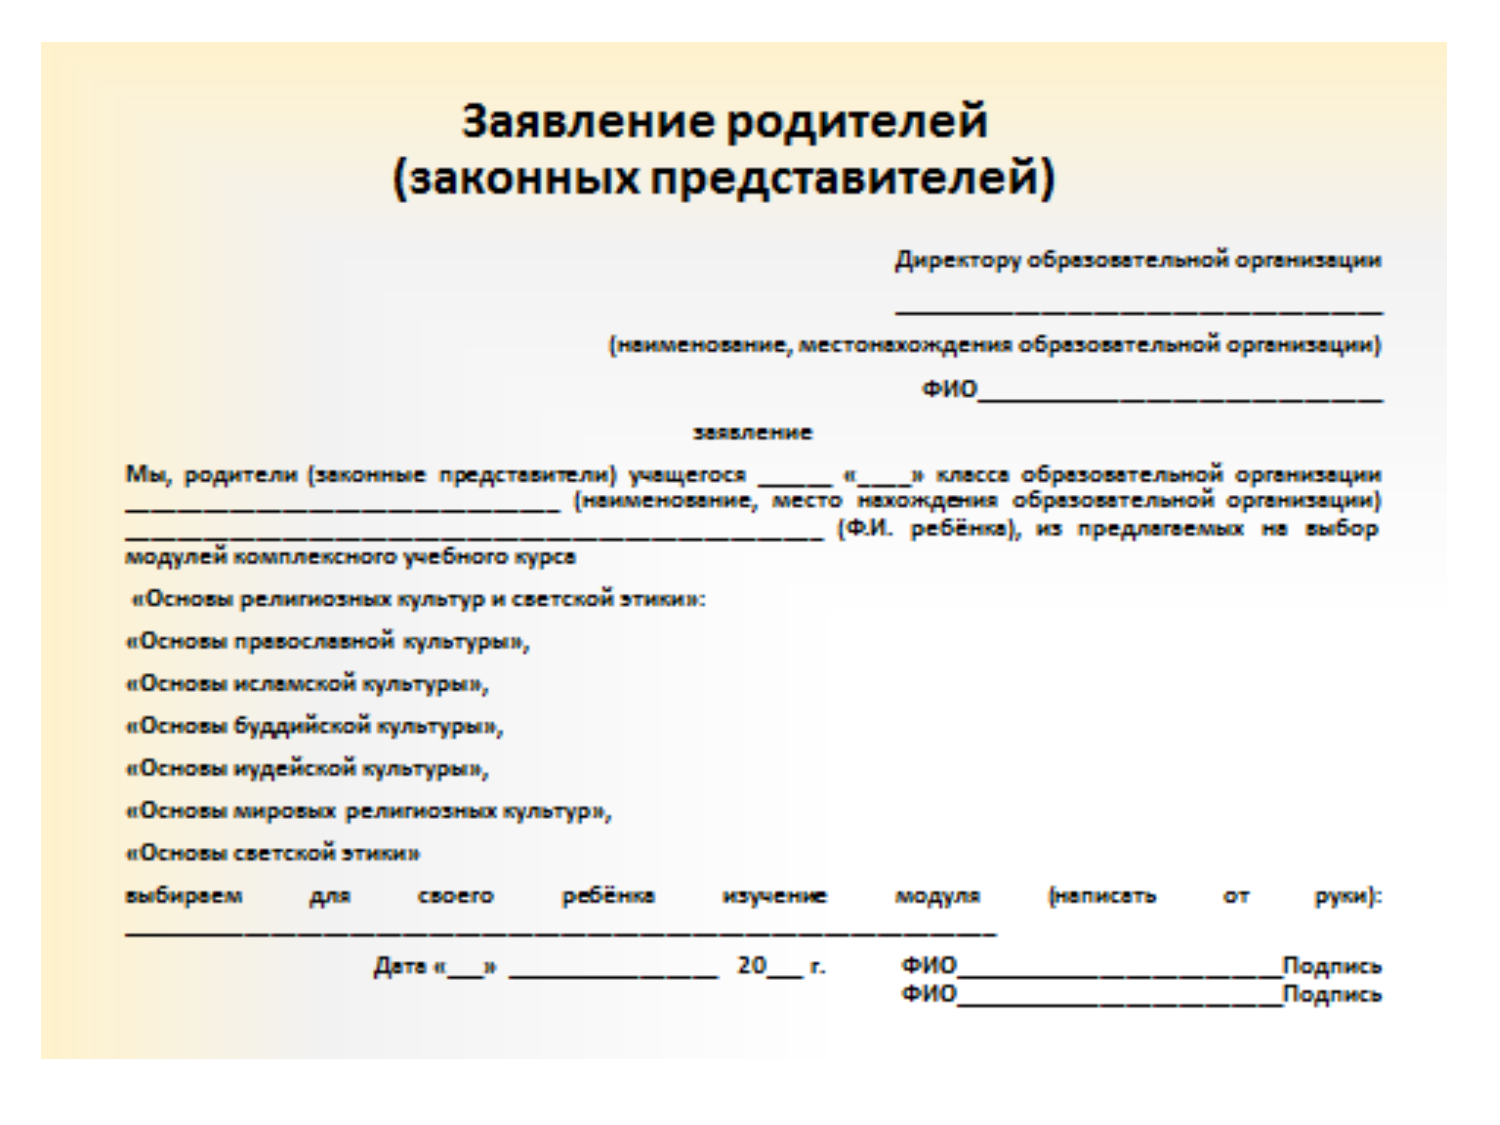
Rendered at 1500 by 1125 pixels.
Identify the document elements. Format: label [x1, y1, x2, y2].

list [41, 42, 1447, 1059]
